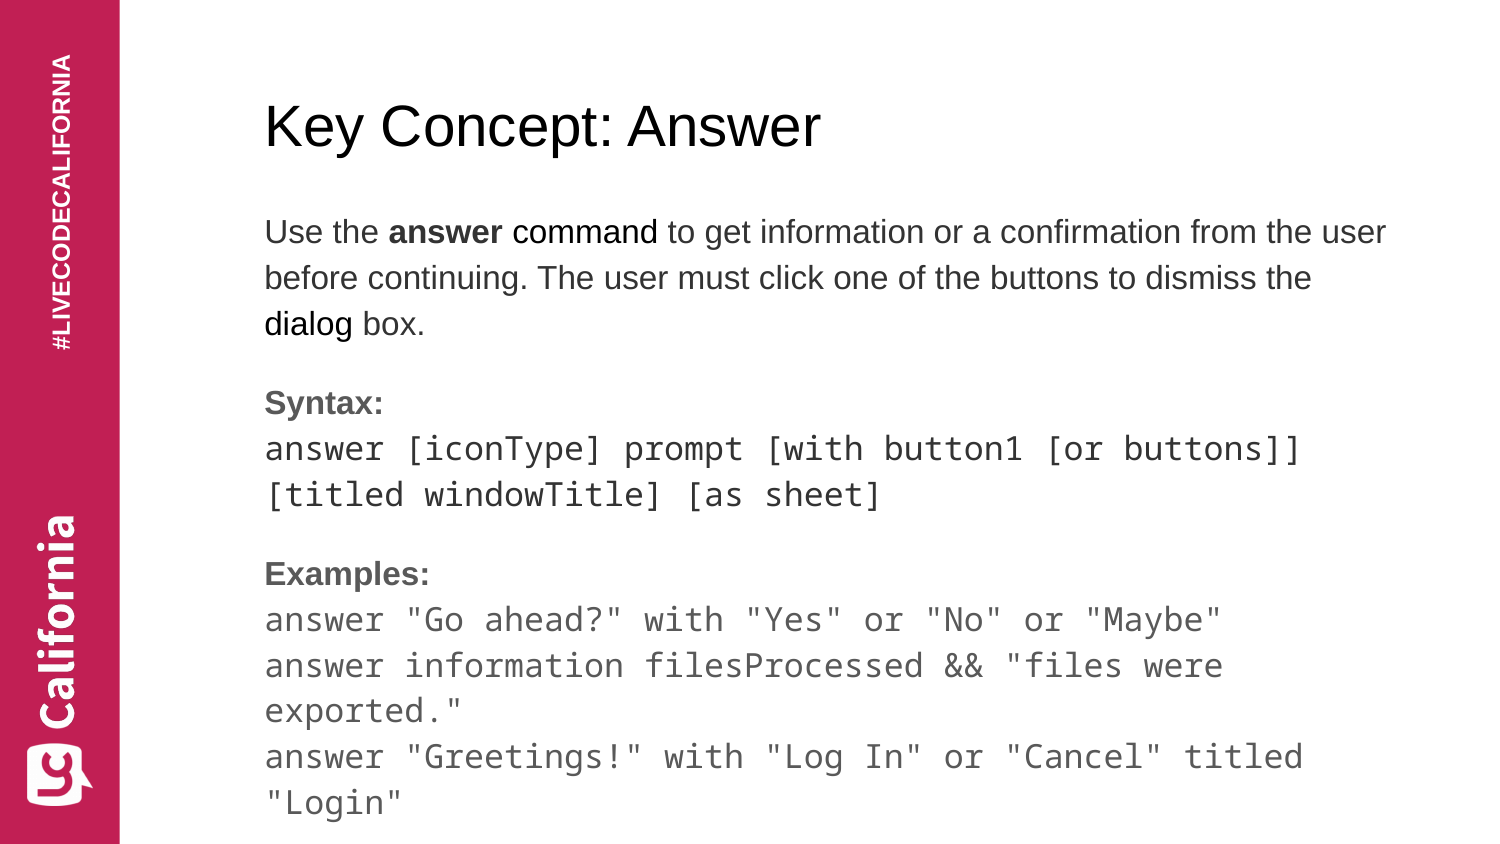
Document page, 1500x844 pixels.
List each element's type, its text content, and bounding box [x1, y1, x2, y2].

title Key Concept: Answer [249, 72, 1417, 167]
list Use the answer command to get information or a confirmation from the user before continuing. The user must click one of the buttons to dismiss the dialog box. Syntax: answer [iconType] prompt [with button1 [or buttons]] [titled windowTitle] [as sheet] Examples: answer "Go ahead?" with "Yes" or "No" or "Maybe" answer information filesProcessed && "files were exported." answer "Greetings!" with "Log In" or "Cancel" titled "Login" [249, 189, 1417, 778]
picture [0, 0, 120, 844]
